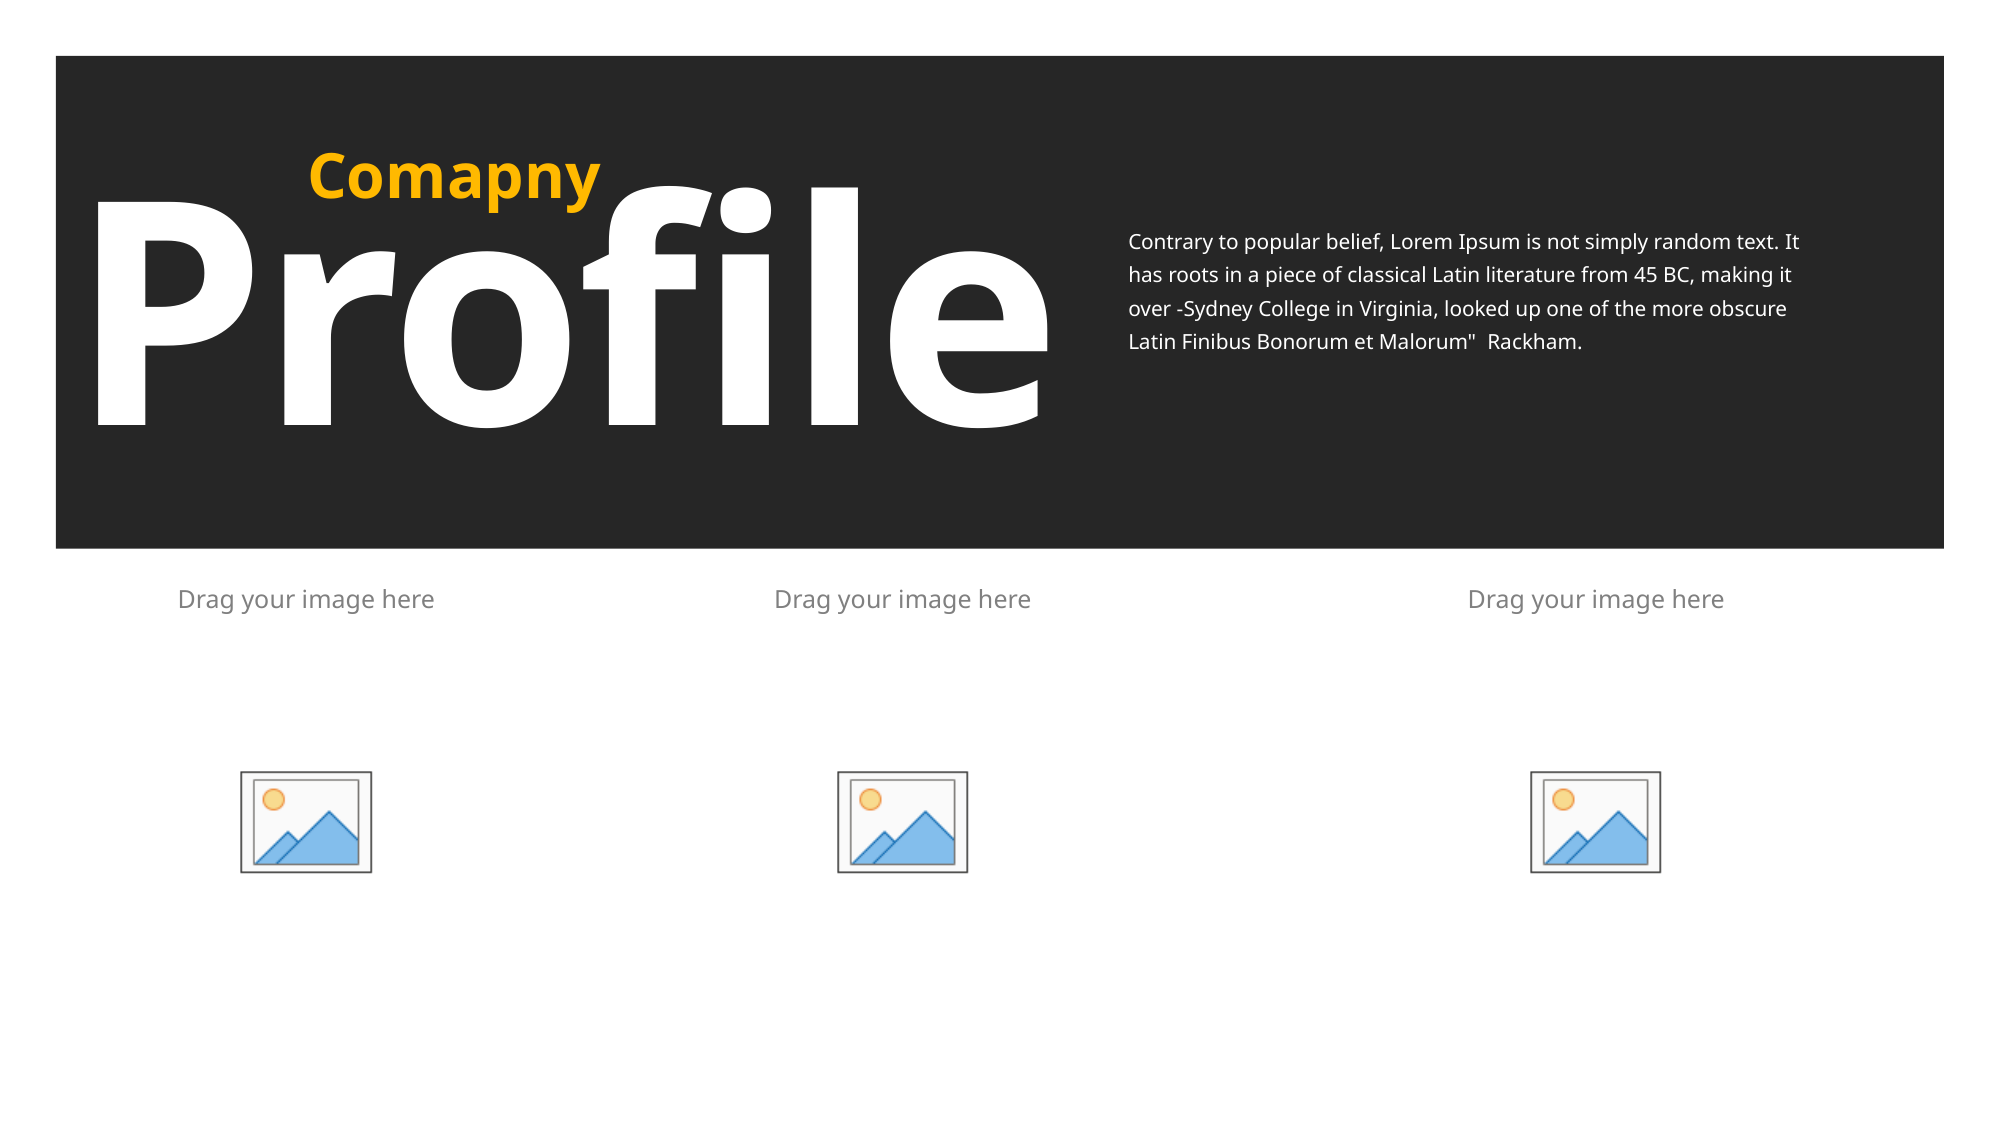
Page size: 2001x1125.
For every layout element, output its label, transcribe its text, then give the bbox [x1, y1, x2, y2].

text_box Contrary to popular belief, Lorem Ipsum is not simply random text. It has roots in a piece of classical Latin literature from 45 BC, making it over -Sydney College in Virginia, looked up one of the more obscure Latin Finibus Bonorum et Malorum" Rackham. [1270, 212, 1849, 361]
picture [1248, 576, 1945, 1069]
text_box [55, 55, 1945, 550]
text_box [55, 105, 1270, 500]
picture [55, 576, 558, 1069]
picture [591, 576, 1215, 1069]
